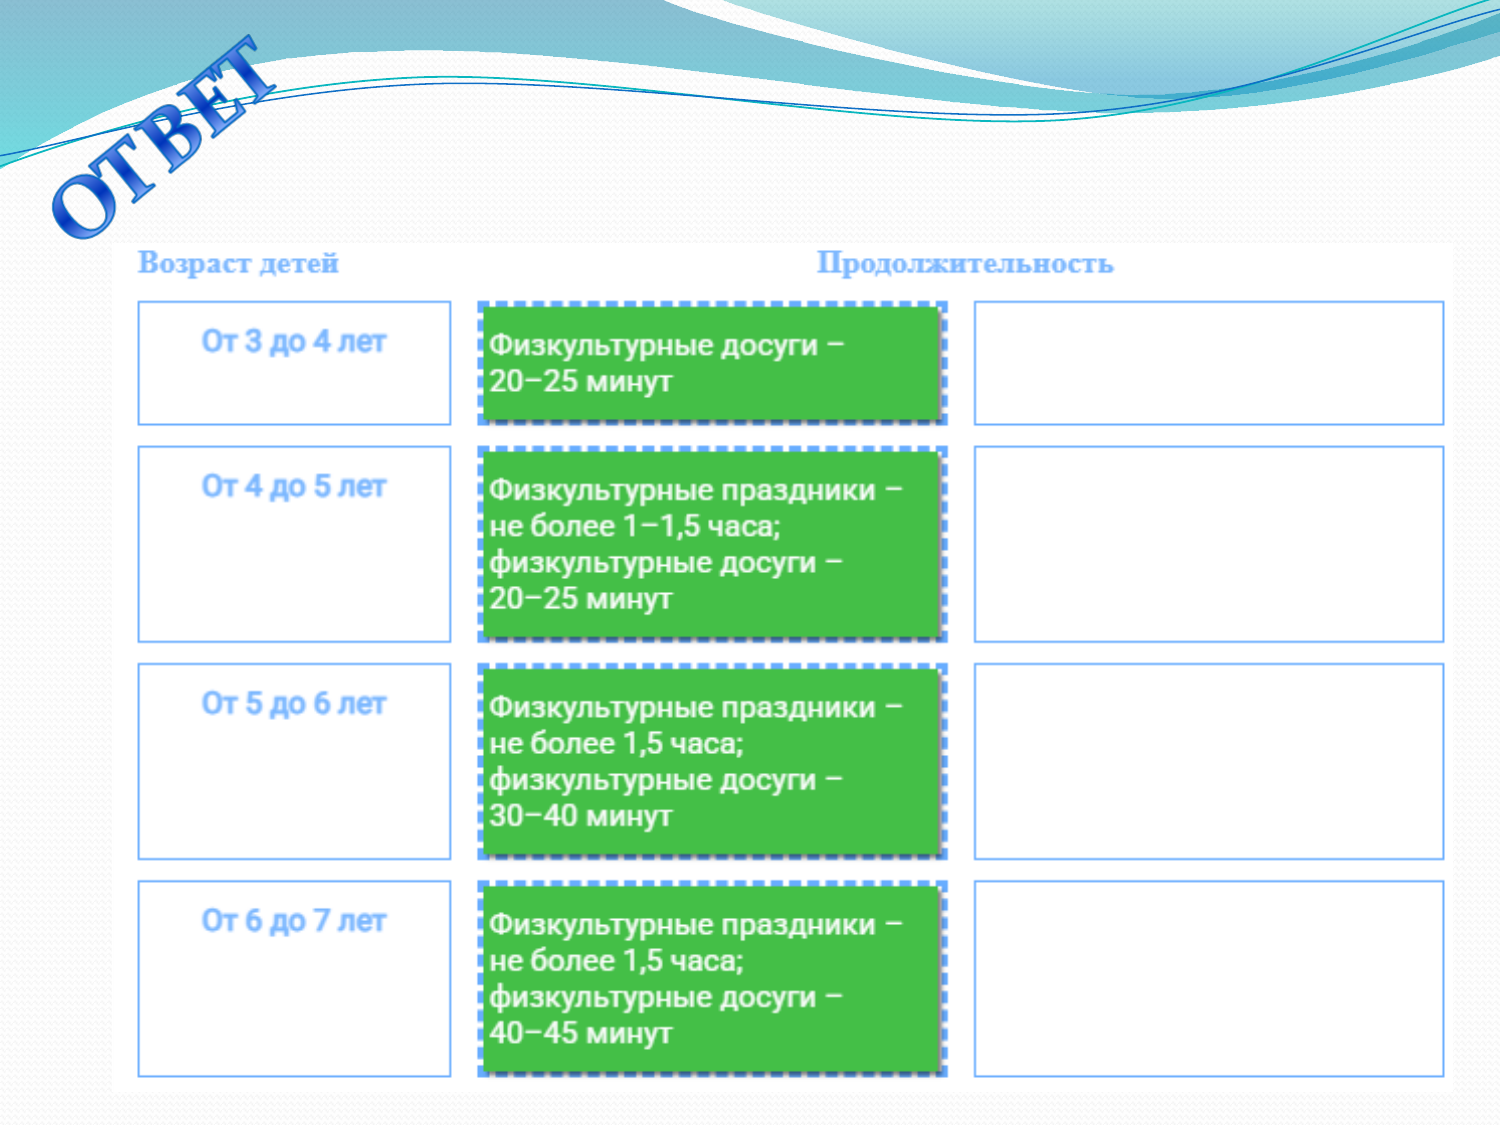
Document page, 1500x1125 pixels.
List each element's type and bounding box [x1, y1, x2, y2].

picture [111, 243, 1453, 1092]
picture [0, 0, 442, 385]
